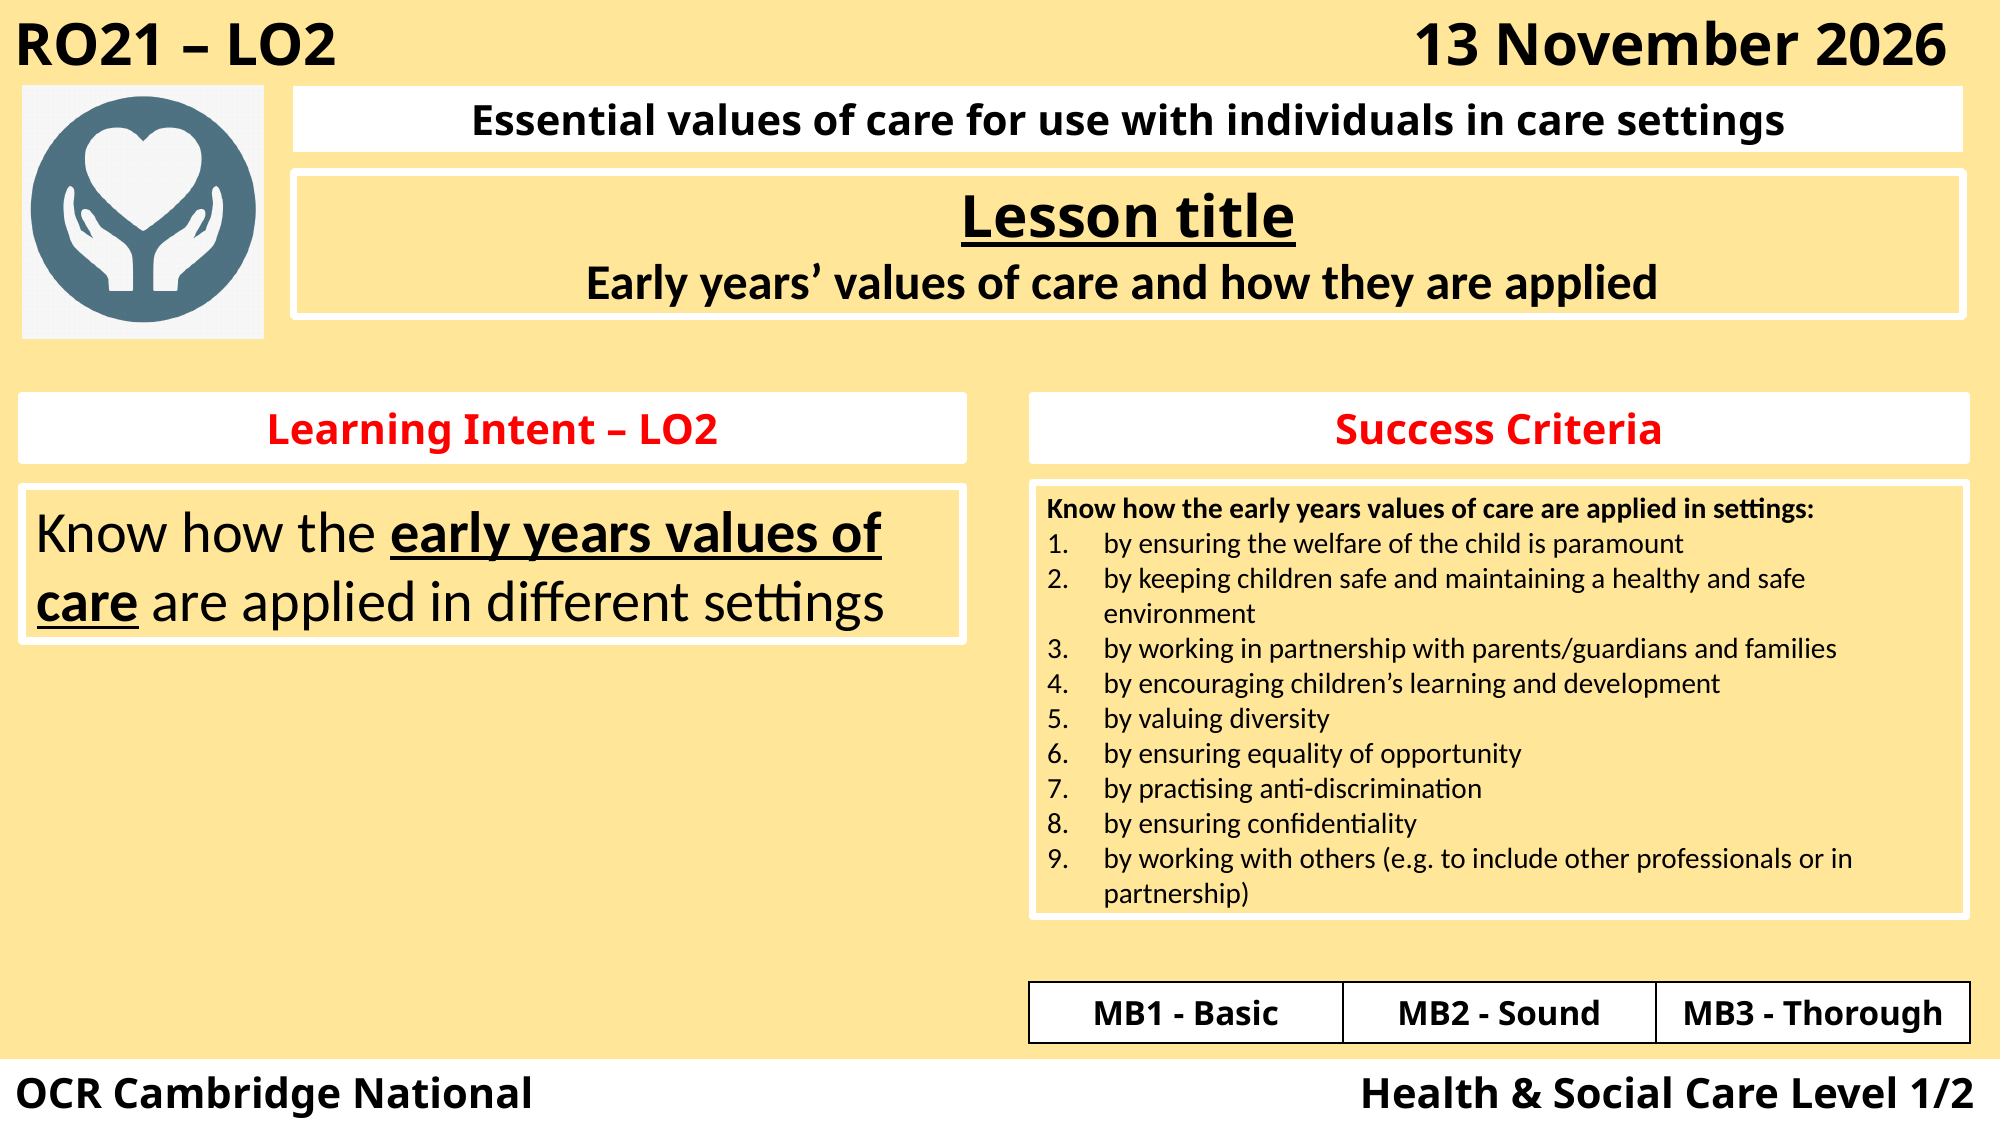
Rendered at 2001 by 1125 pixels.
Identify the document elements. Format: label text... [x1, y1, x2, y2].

text_box 28 September 2020 [1205, 0, 1964, 94]
text_box Essential values of care for use with individuals in care settings [293, 86, 1963, 152]
picture [22, 85, 264, 339]
text_box Lesson title Early years’ values of care and how they are applied [293, 172, 1963, 317]
table_header MB3 - Thorough [1657, 983, 1969, 1042]
text_box OCR Cambridge National [0, 1059, 873, 1125]
text_box RO21 – LO2 [0, 0, 398, 85]
table_header MB2 - Sound [1344, 983, 1655, 1042]
text_box Success Criteria [1032, 395, 1967, 461]
text_box Know how the early years values of care are applied in different settings [21, 486, 964, 641]
table_header MB1 - Basic [1030, 983, 1342, 1042]
text_box Know how the early years values of care are applied in settings: by ensuring the welfare of the child is paramount by keeping children safe and maintaining a healthy and safe environment by working in partnership with parents/guardians and families by encouraging children’s learning and development by valuing diversity by ensuring equality of opportunity by practising anti-discrimination by ensuring confidentiality by working with others (e.g. to include other professionals or in partnership) [1032, 482, 1967, 917]
text_box Learning Intent – LO2 [21, 395, 964, 461]
text_box Health & Social Care Level 1/2 [873, 1059, 2000, 1125]
